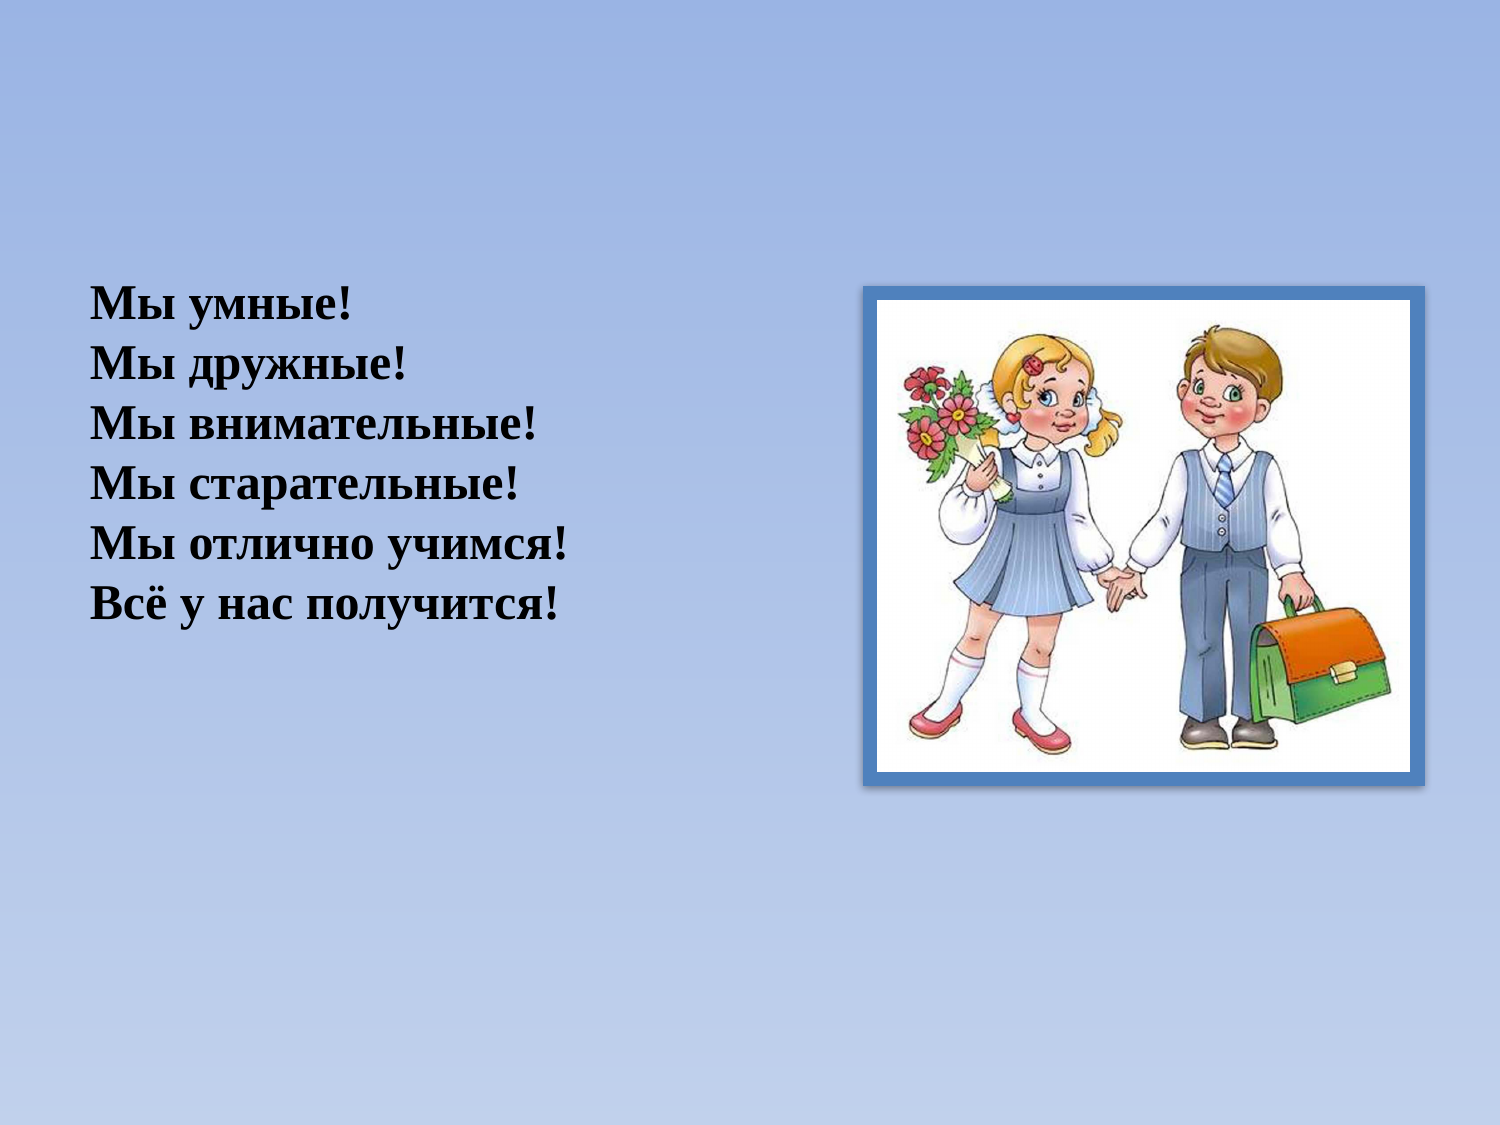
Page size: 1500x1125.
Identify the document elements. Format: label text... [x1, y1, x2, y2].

picture [876, 299, 1411, 772]
text_box Мы умные! Мы дружные! Мы внимательные! Мы старательные! Мы отлично учимся! Всё у нас получится! [75, 262, 650, 638]
